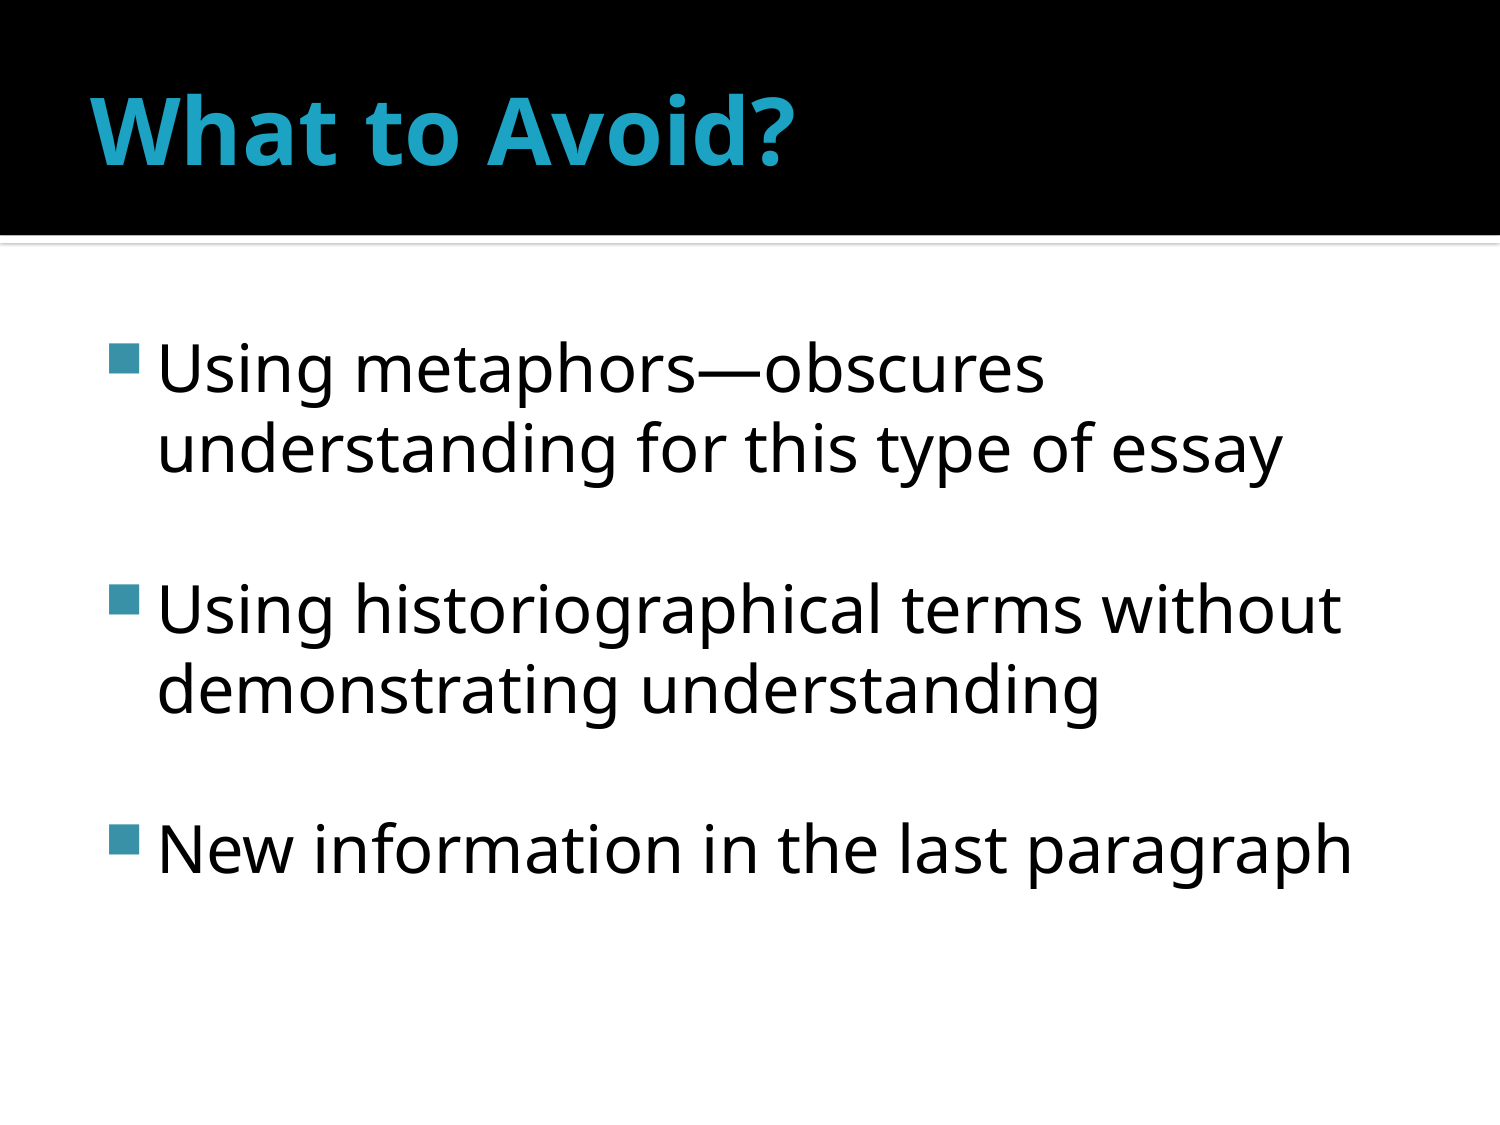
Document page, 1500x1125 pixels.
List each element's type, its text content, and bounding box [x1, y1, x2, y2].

title What to Avoid? [75, 25, 1425, 231]
list Using metaphors—obscures understanding for this type of essay Using historiographical terms without demonstrating understanding New information in the last paragraph [75, 231, 1425, 1125]
